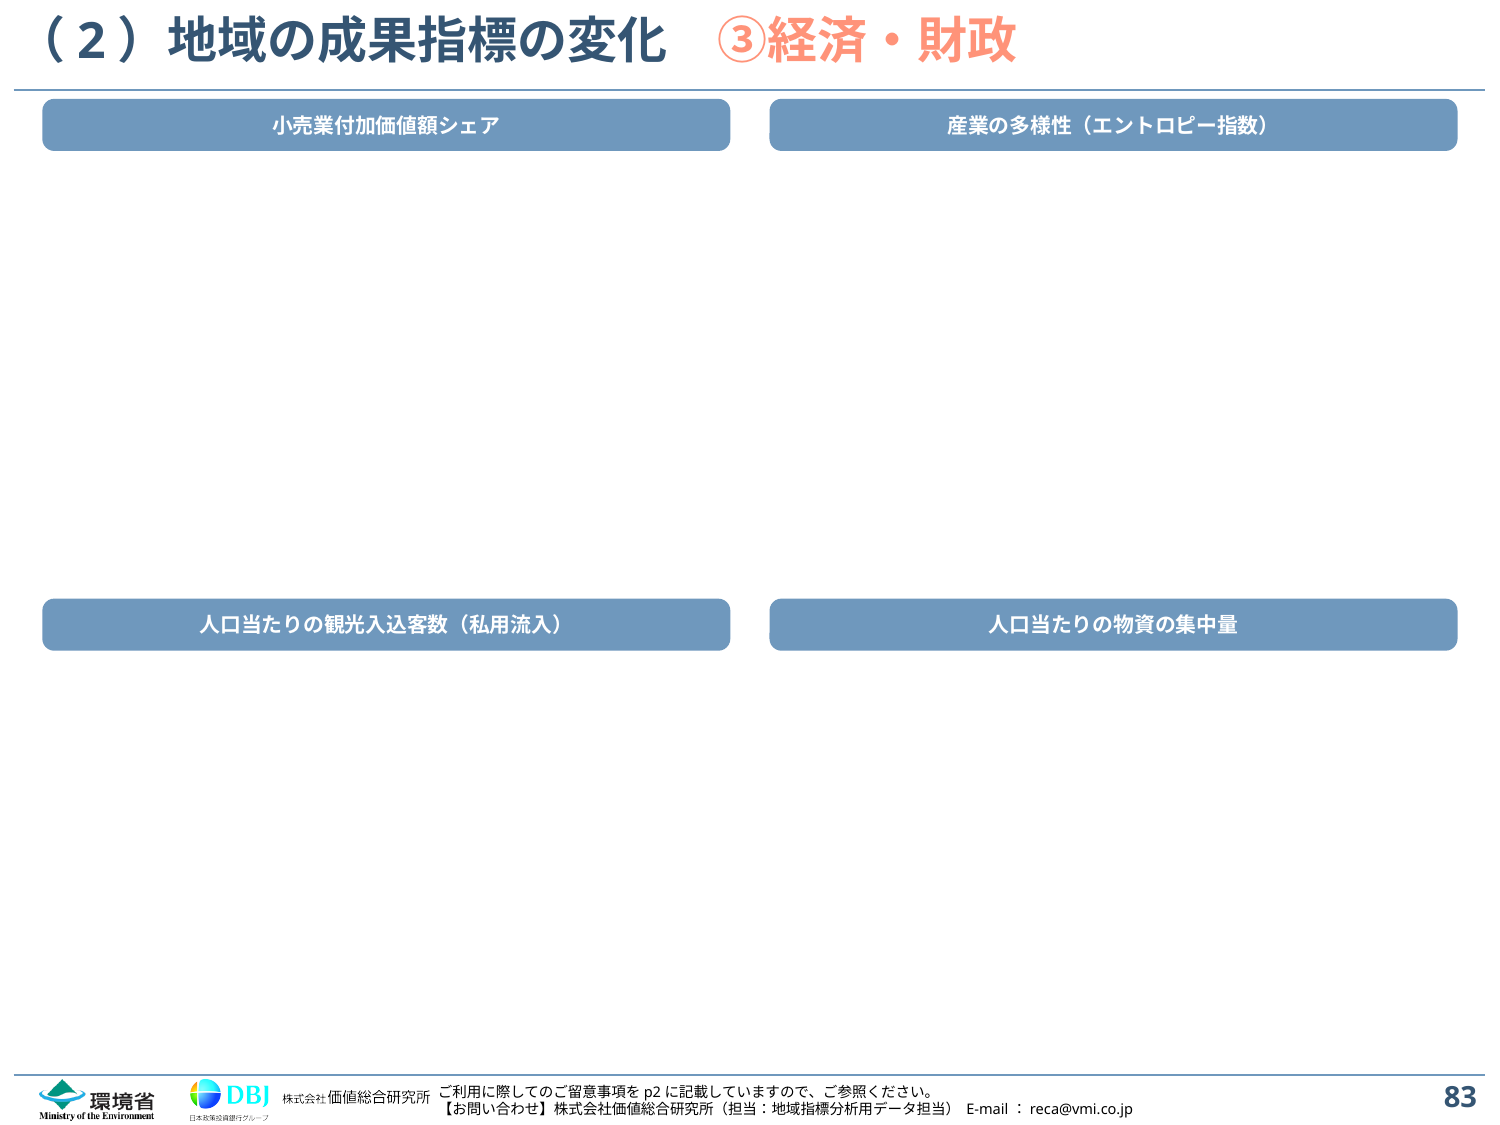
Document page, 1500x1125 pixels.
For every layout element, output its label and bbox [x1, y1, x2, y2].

picture [186, 1076, 434, 1125]
text_box [769, 98, 1458, 151]
text_box [42, 598, 731, 651]
text_box [769, 598, 1458, 651]
picture [36, 1079, 157, 1124]
text_box [42, 98, 731, 151]
slide_number [1427, 1070, 1493, 1112]
title [0, 0, 1500, 87]
